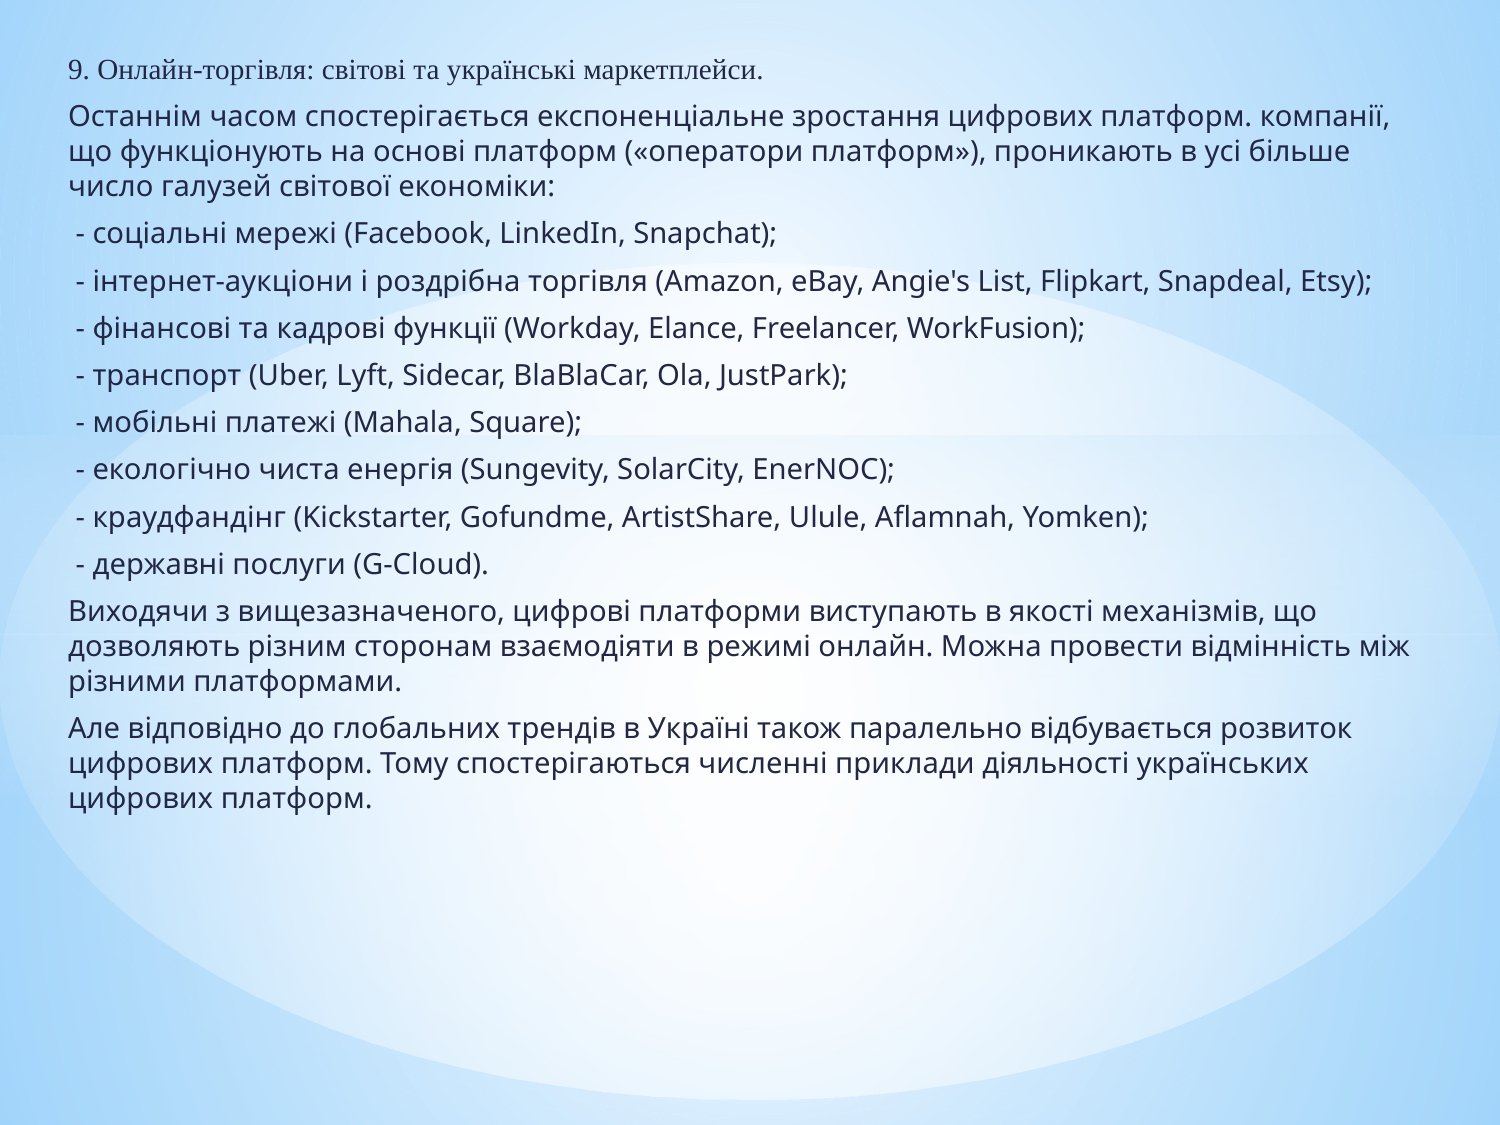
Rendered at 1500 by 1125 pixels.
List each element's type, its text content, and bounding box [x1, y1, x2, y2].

subtitle 9. Онлайн-торгівля: світові та українські маркетплейси. Останнім часом спостерігається експоненціальне зростання цифрових платформ. компанії, що функціонують на основі платформ («оператори платформ»), проникають в усі більше число галузей світової економіки: - соціальні мережі (Facebook, LinkedIn, Snapchat); - інтернет-аукціони і роздрібна торгівля (Amazon, eBay, Angie's List, Flipkart, Snapdeal, Etsy); - фінансові та кадрові функції (Workday, Elance, Freelancer, WorkFusion); - транспорт (Uber, Lyft, Sidecar, BlaBlaCar, Ola, JustPark); - мобільні платежі (Mahala, Square); - екологічно чиста енергія (Sungevity, SolarCity, EnerNOC); - краудфандінг (Kickstarter, Gofundme, ArtistShare, Ulule, Aflamnah, Yomken); - державні послуги (G-Cloud). Виходячи з вищезазначеного, цифрові платформи виступають в якості механізмів, що дозволяють різним сторонам взаємодіяти в режимі онлайн. Можна провести відмінність між різними платформами. Але відповідно до глобальних трендів в Україні також паралельно відбувається розвиток цифрових платформ. Тому спостерігаються численні приклади діяльності українських цифрових платформ. [53, 42, 1436, 1059]
